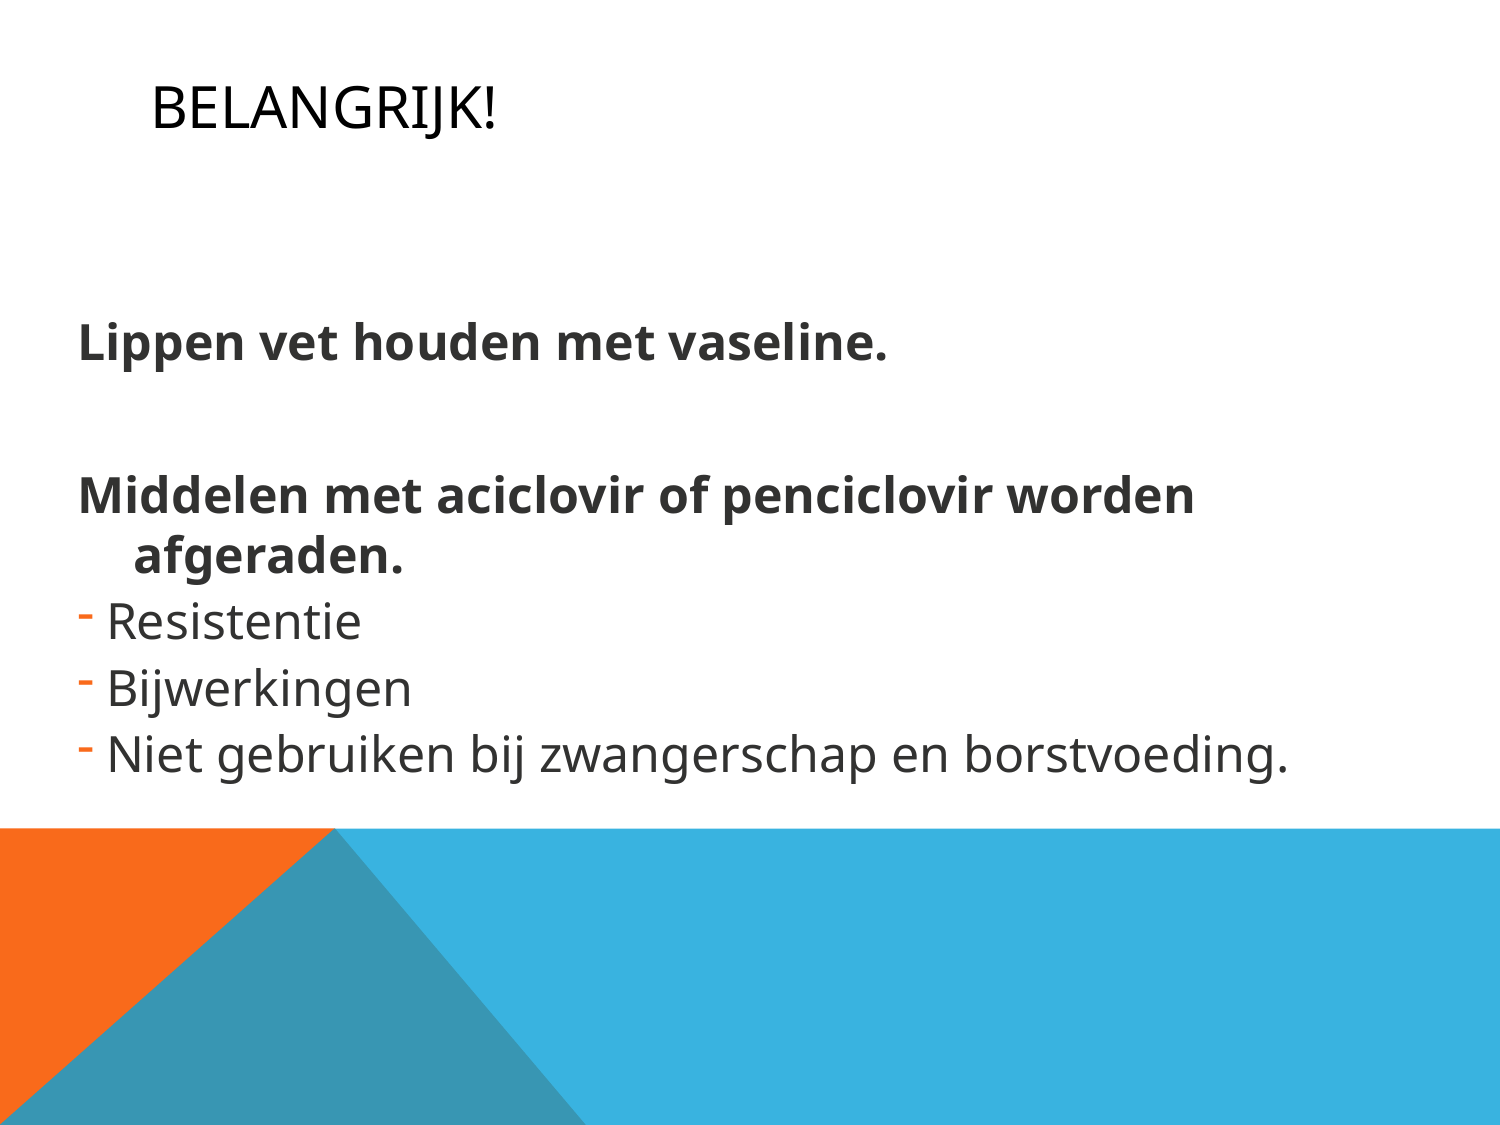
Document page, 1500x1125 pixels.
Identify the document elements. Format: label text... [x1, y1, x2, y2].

list Lippen vet houden met vaseline. Middelen met aciclovir of penciclovir worden afgeraden. Resistentie Bijwerkingen Niet gebruiken bij zwangerschap en borstvoeding. [62, 302, 1442, 1005]
title Belangrijk! [135, 60, 1369, 150]
